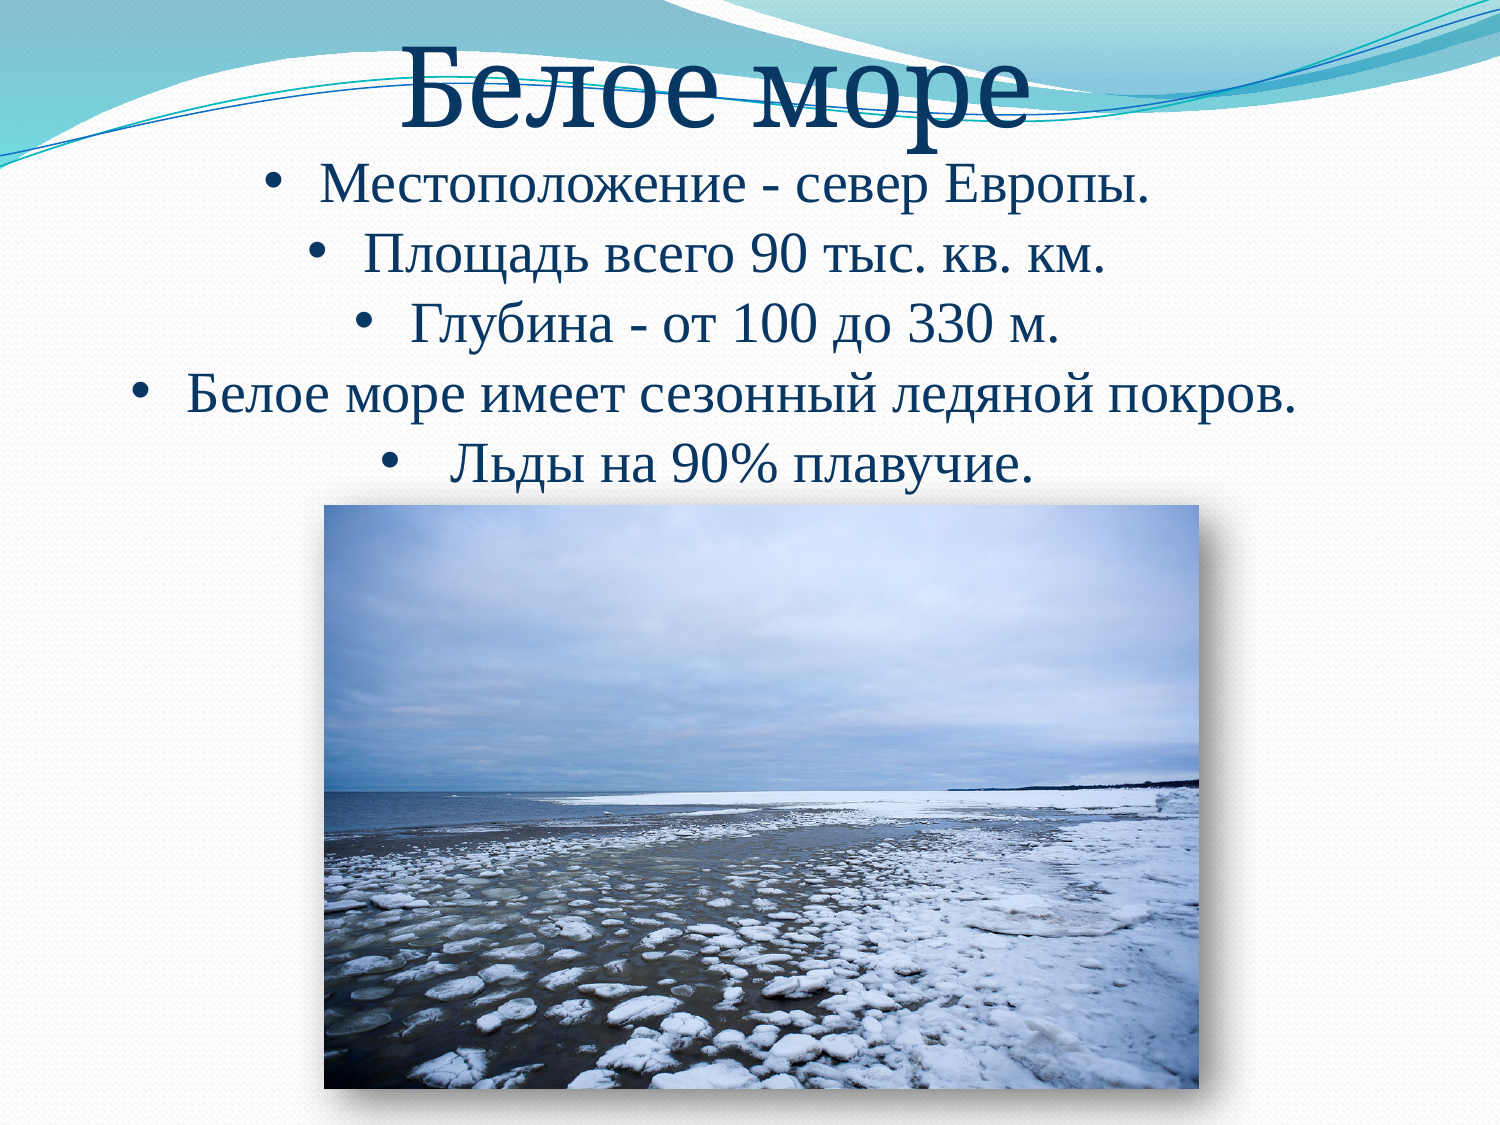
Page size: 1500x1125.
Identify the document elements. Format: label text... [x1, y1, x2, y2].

text_box Местоположение - север Европы. Площадь всего 90 тыс. кв. км. Глубина - от 100 до 330 м. Белое море имеет сезонный ледяной покров. Льды на 90% плавучие. [76, 137, 1353, 502]
picture [324, 505, 1200, 1089]
text_box Белое море [383, 7, 1152, 157]
